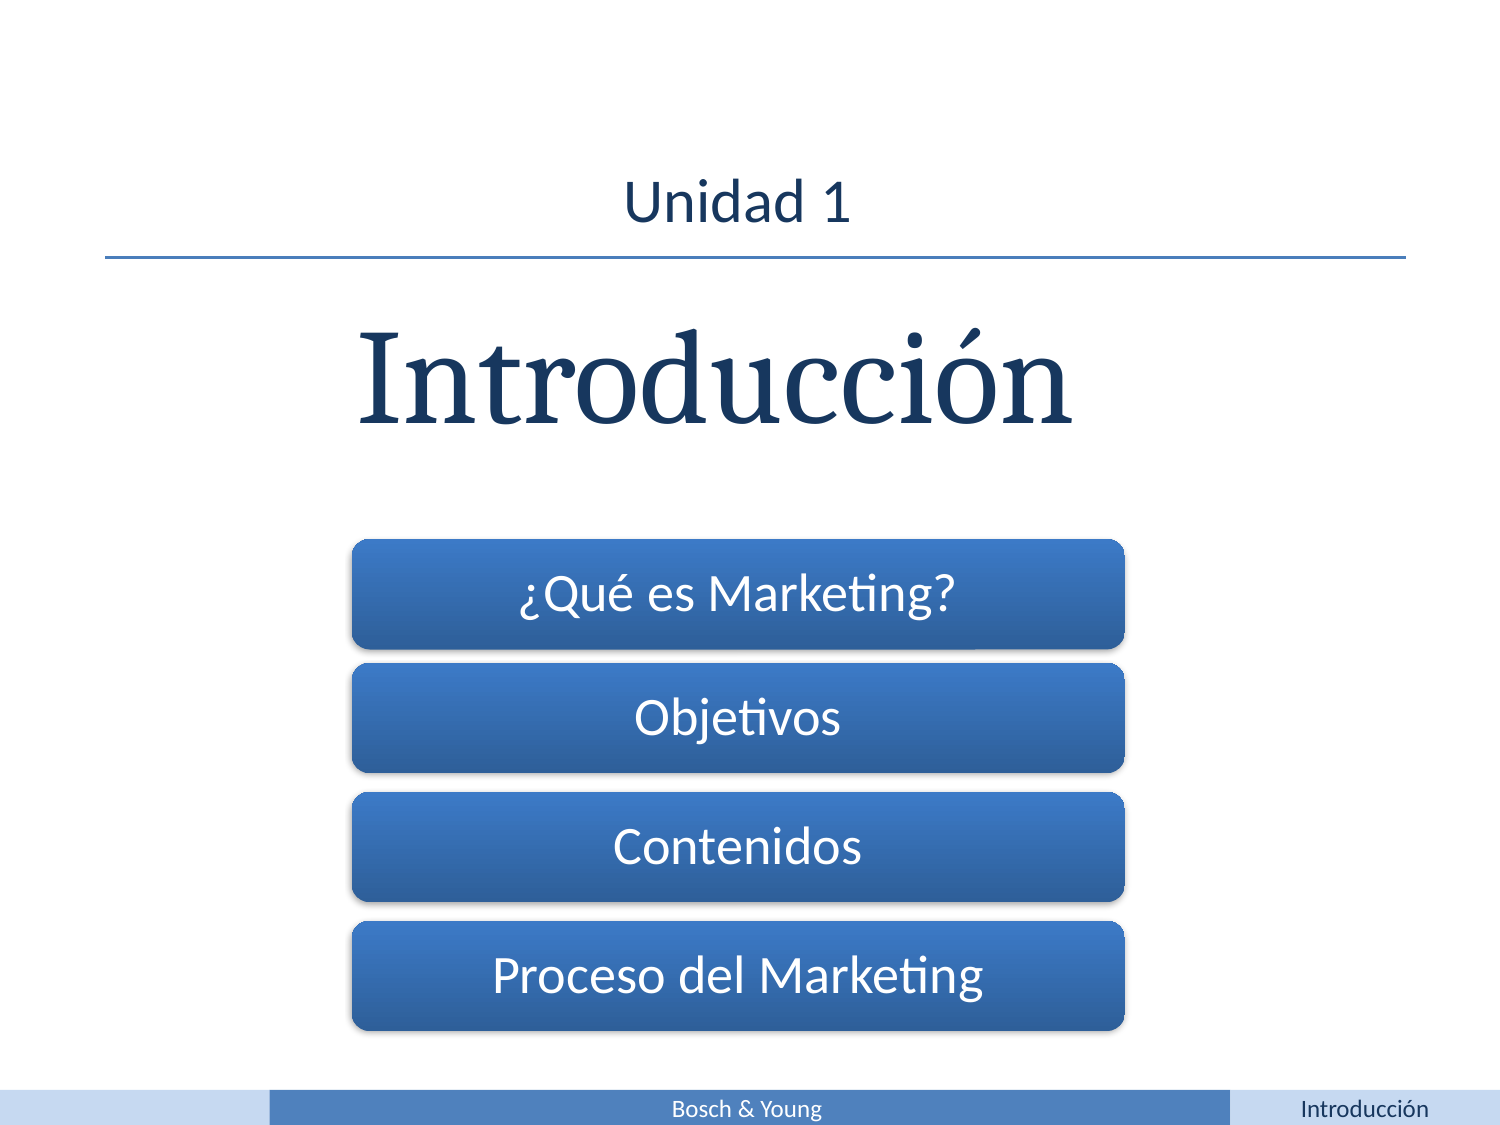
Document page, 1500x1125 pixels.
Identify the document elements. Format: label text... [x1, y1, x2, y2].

text_box Introducción [1228, 1088, 1500, 1125]
text_box Unidad 1 [457, 152, 1020, 243]
text_box [0, 1088, 272, 1125]
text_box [351, 538, 1126, 1044]
text_box Bosch & Young [272, 1088, 1228, 1125]
text_box Introducción [269, 281, 1219, 459]
